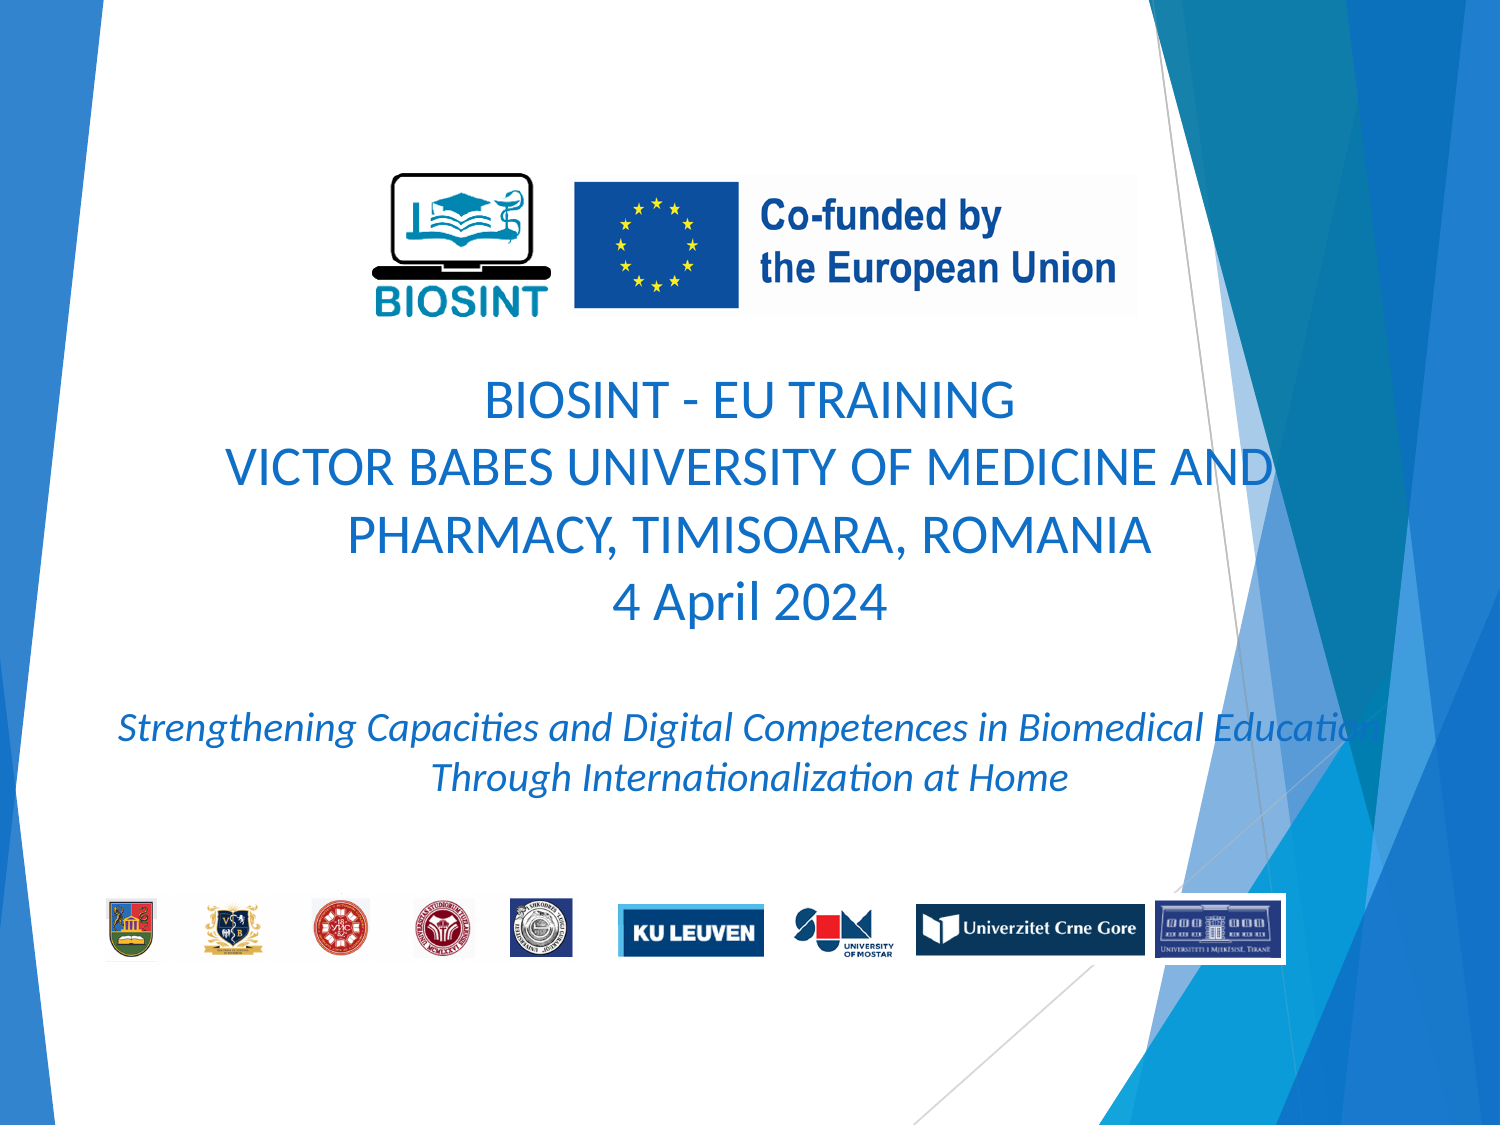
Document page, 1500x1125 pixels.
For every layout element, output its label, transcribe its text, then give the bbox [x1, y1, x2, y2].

title BIOSINT - EU TRAINING VICTOR BABES UNIVERSITY OF MEDICINE AND PHARMACY, TIMISOARA, ROMANIA 4 April 2024 Strengthening Capacities and Digital Competences in Biomedical Education Through Internationalization at Home [87, 538, 1412, 853]
picture [362, 160, 1138, 339]
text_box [105, 893, 1287, 965]
